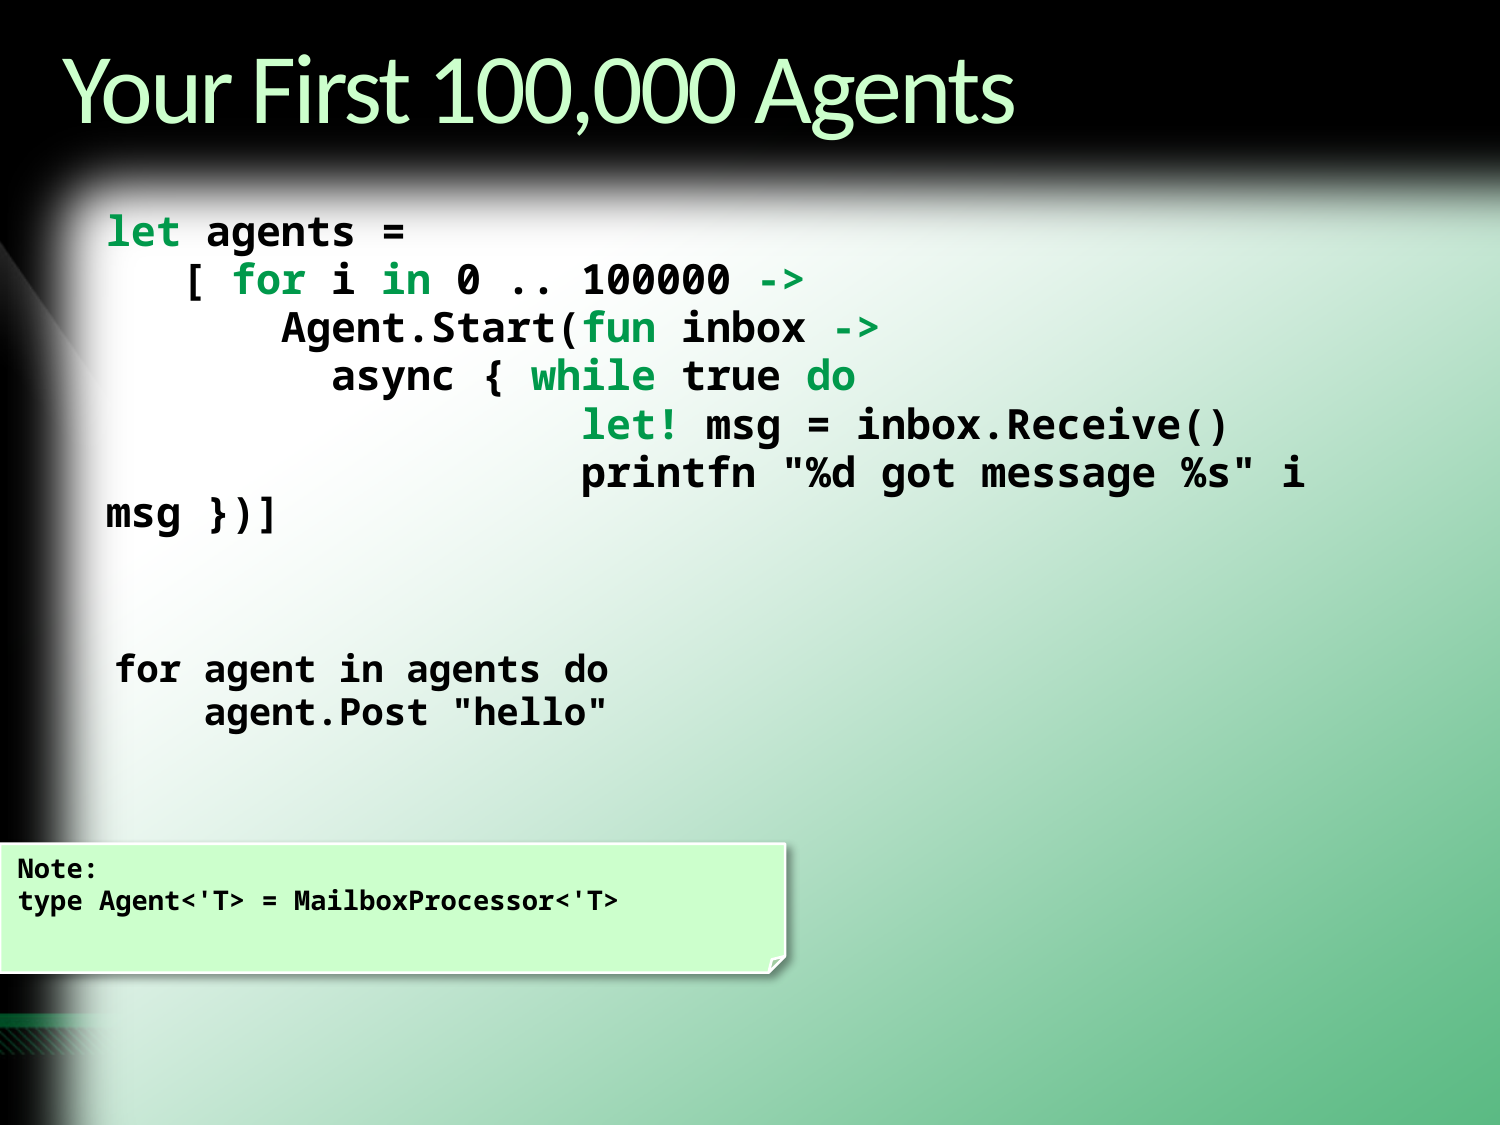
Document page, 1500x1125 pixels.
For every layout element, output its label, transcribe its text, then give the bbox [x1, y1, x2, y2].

text_box Note: type Agent<'T> = MailboxProcessor<'T> [0, 843, 786, 973]
picture [0, 0, 1500, 1125]
text_box for agent in agents do agent.Post "hello" [114, 547, 1441, 871]
list let agents = [ for i in 0 .. 100000 -> Agent.Start(fun inbox -> async { while true do let! msg = inbox.Receive() printfn "%d got message %s" i msg })] [106, 214, 1433, 537]
title Your First 100,000 Agents [62, 37, 1438, 147]
